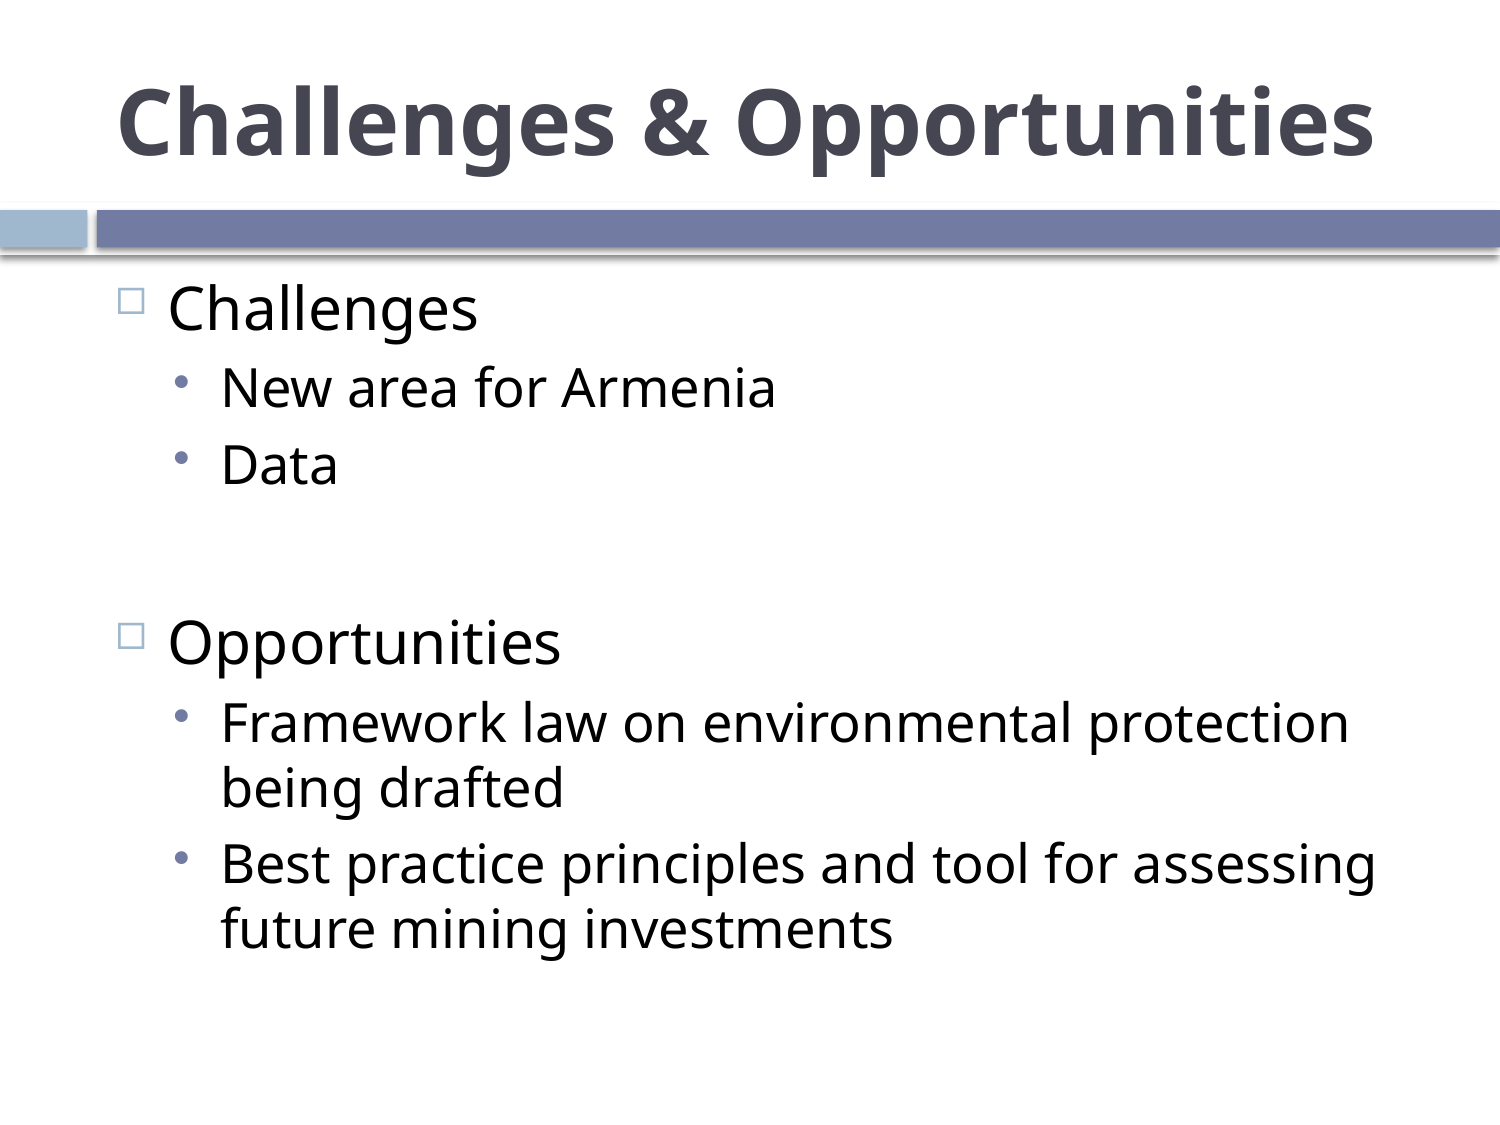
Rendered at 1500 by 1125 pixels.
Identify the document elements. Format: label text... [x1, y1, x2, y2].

title Challenges & Opportunities [100, 37, 1438, 200]
list Challenges New area for Armenia Data Opportunities Framework law on environmental protection being drafted Best practice principles and tool for assessing future mining investments [100, 262, 1438, 1000]
